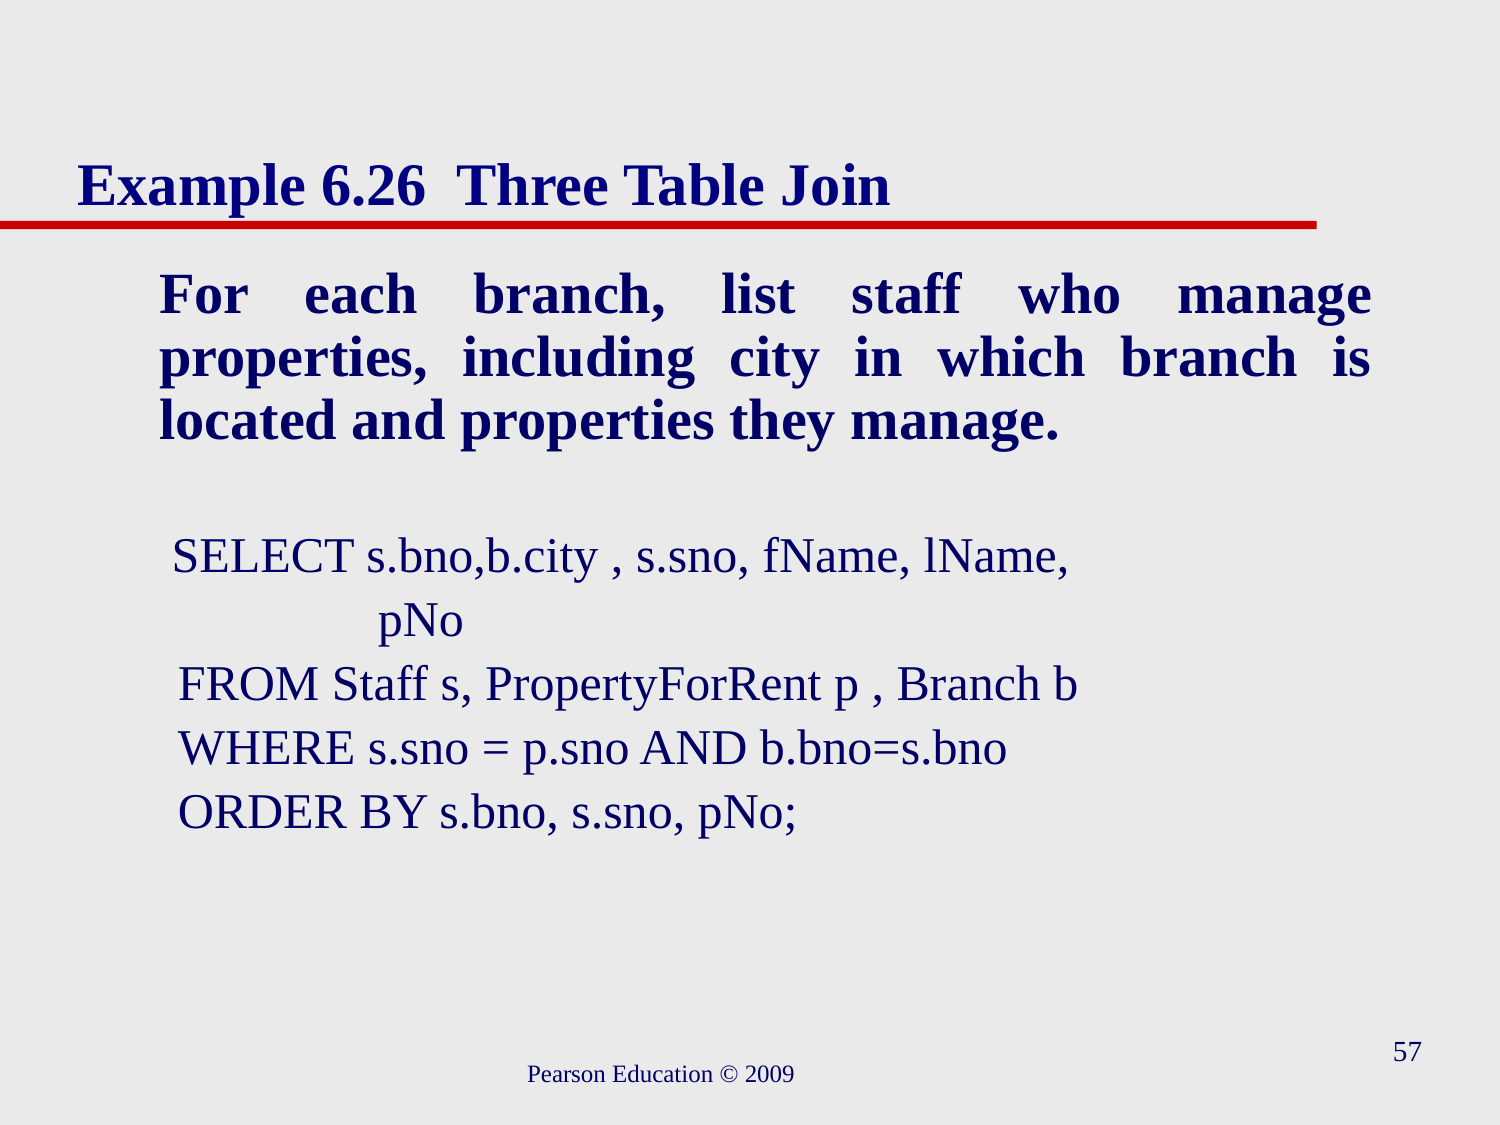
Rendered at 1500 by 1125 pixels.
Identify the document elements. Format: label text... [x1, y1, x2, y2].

title Example 6.26 Three Table Join [62, 43, 1338, 226]
slide_number 57 [1124, 1012, 1438, 1088]
text_box Pearson Education © 2009 [512, 1050, 1038, 1095]
list For each branch, list staff who manage properties, including city in which branch is located and properties they manage. SELECT s.bno,b.city , s.sno, fName, lName, pNo FROM Staff s, PropertyForRent p , Branch b WHERE s.sno = p.sno AND b.bno=s.bno ORDER BY s.bno, s.sno, pNo; [87, 255, 1388, 931]
